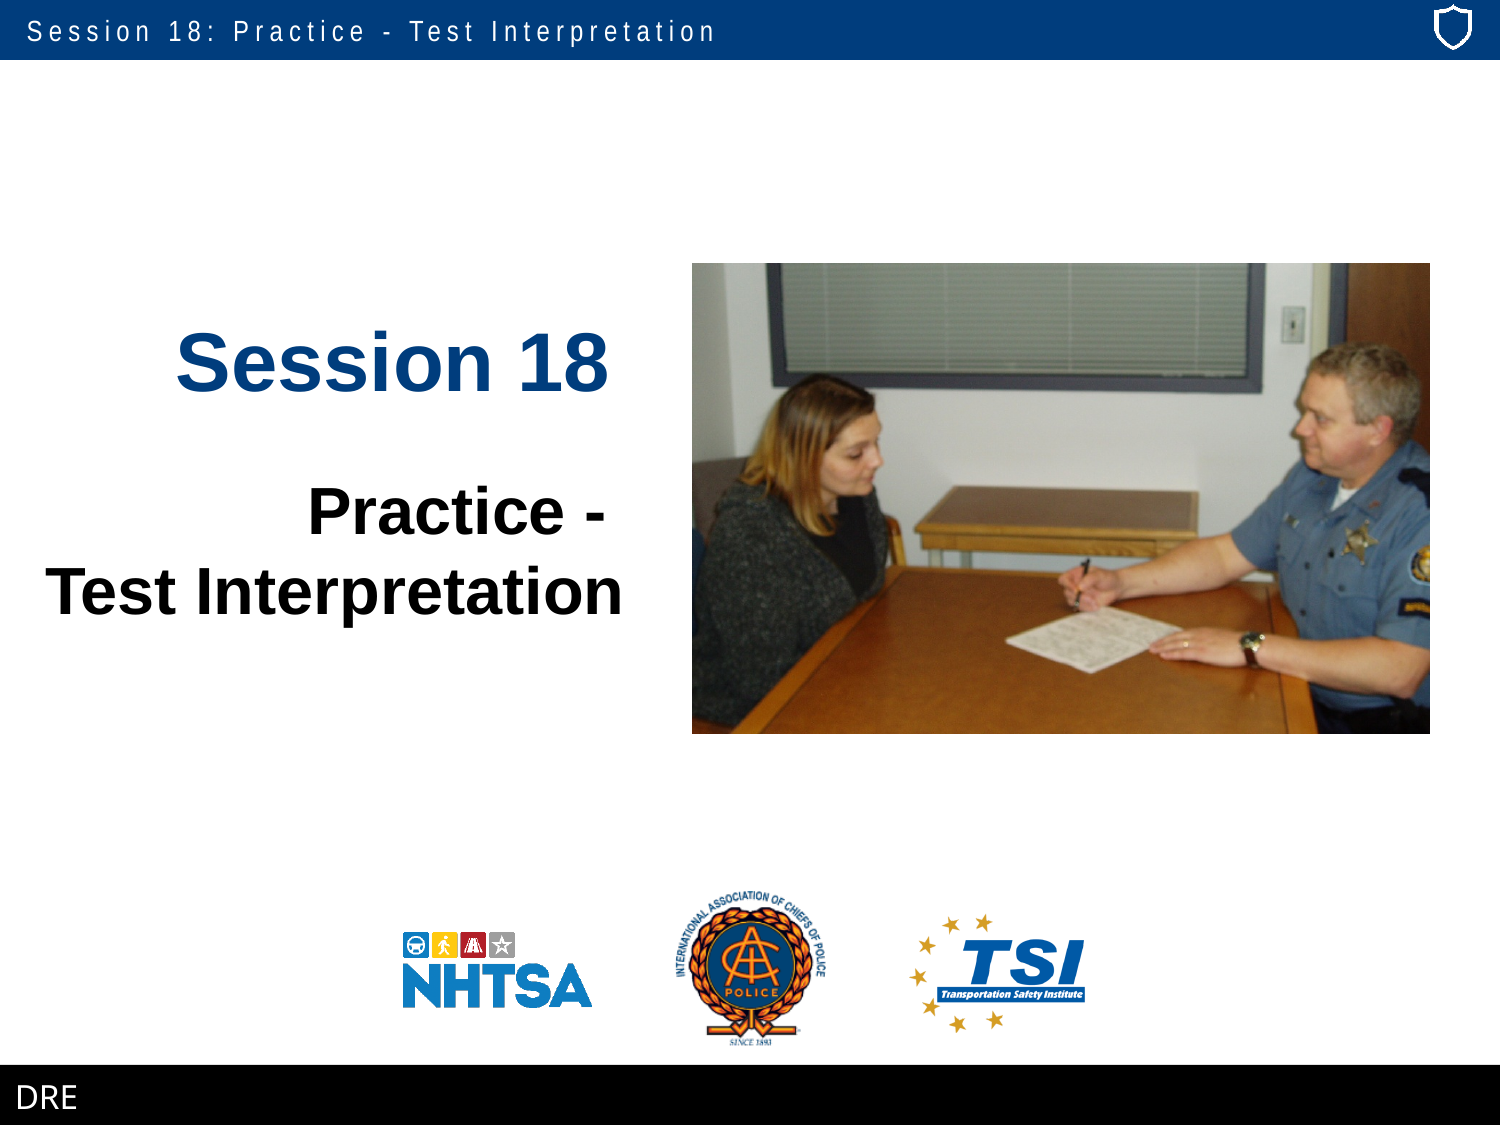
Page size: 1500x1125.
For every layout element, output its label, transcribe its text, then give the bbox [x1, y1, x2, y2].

text_box Practice - Test Interpretation [7, 460, 641, 749]
picture [691, 263, 1430, 734]
picture [1434, 4, 1472, 50]
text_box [403, 882, 1097, 1059]
text_box Session 18 [33, 287, 634, 428]
